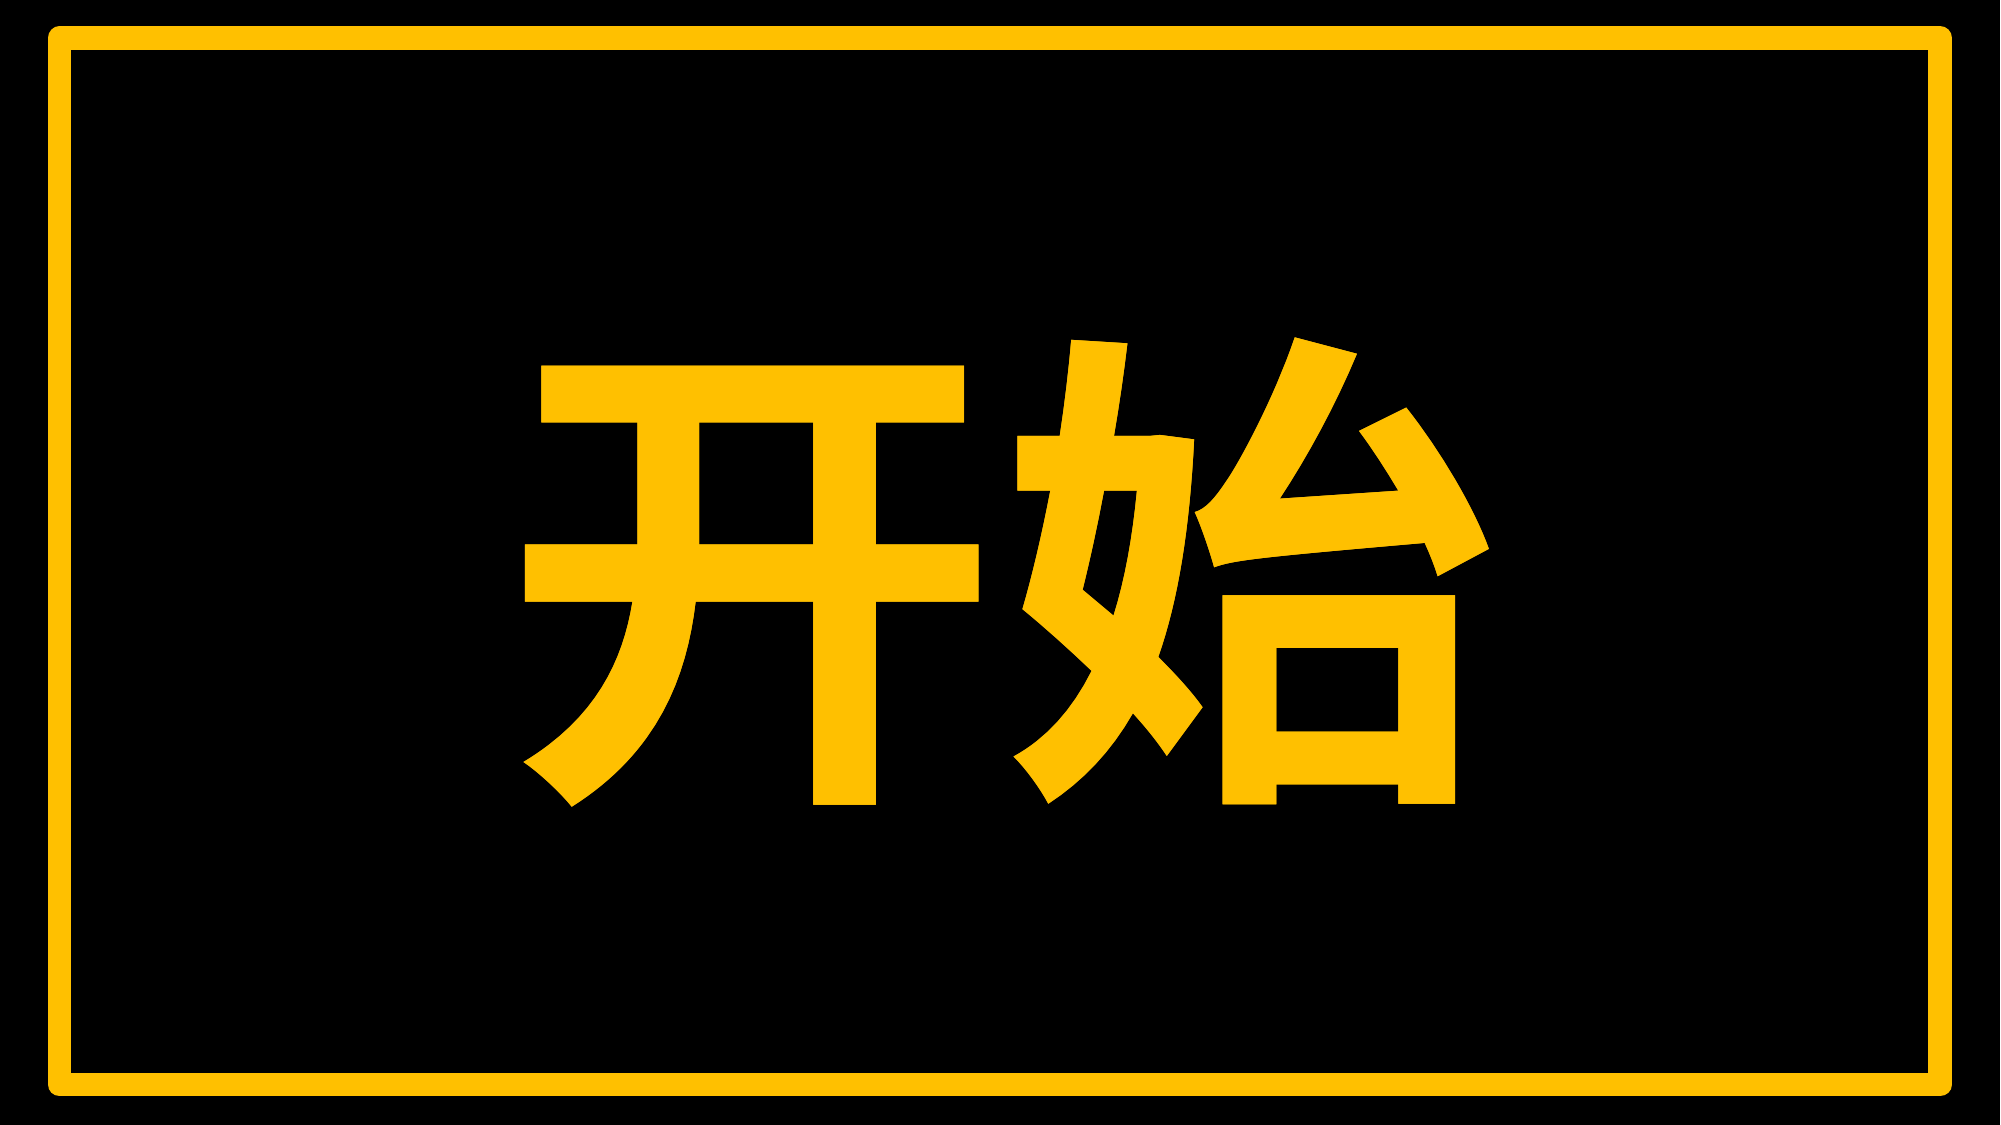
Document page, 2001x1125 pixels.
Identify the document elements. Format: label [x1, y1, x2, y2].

text_box [59, 37, 1941, 1086]
